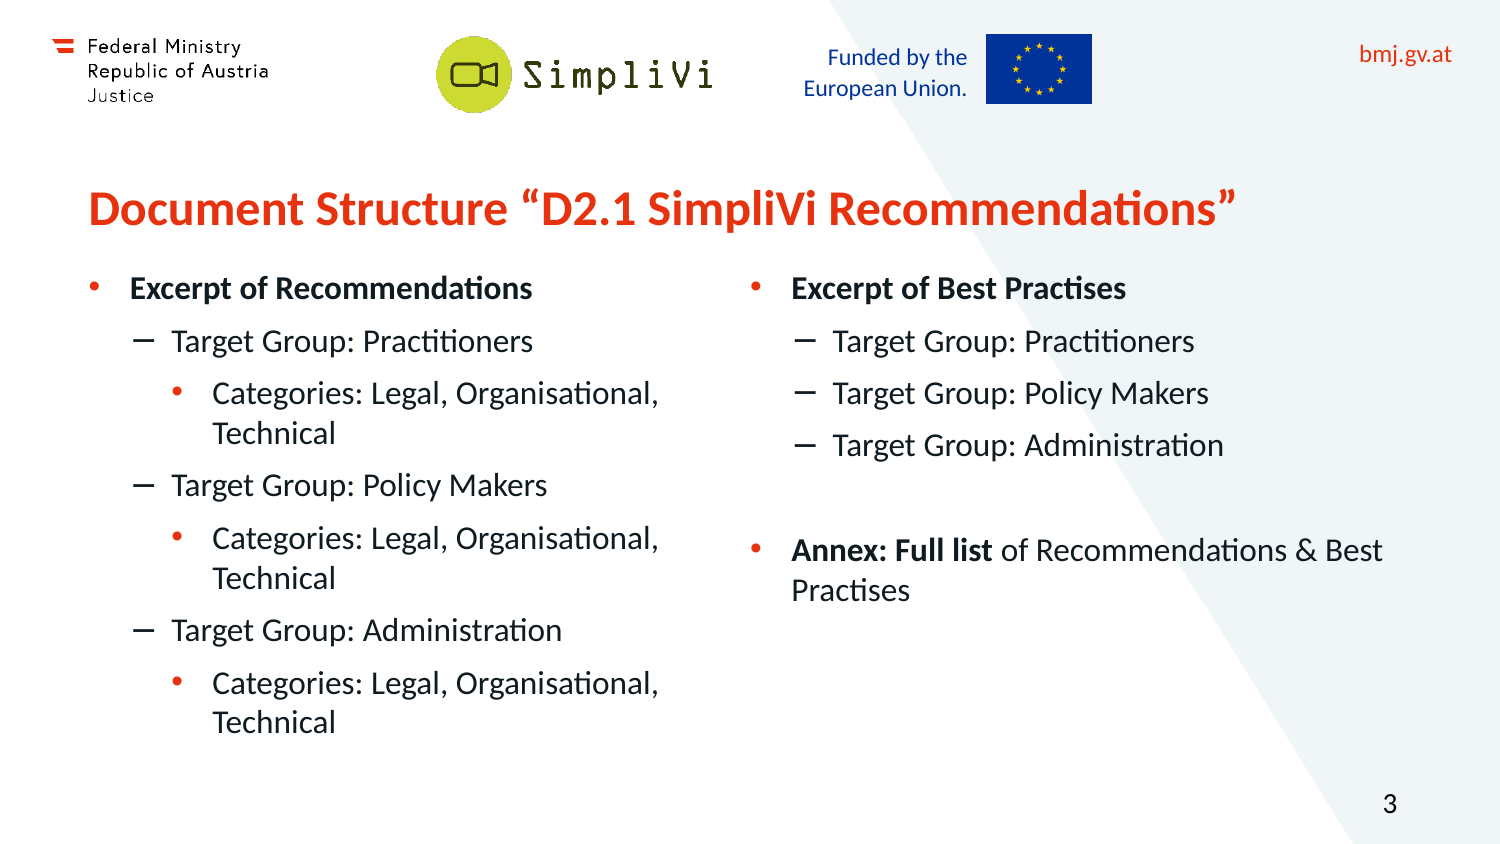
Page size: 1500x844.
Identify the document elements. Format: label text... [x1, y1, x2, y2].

picture [0, 0, 1500, 844]
list Excerpt of Recommendations Target Group: Practitioners Categories: Legal, Organisational, Technical Target Group: Policy Makers Categories: Legal, Organisational, Technical Target Group: Administration Categories: Legal, Organisational, Technical [88, 266, 749, 756]
title Document Structure “D2.1 SimpliVi Recommendations” [88, 173, 1398, 276]
text_box Excerpt of Best Practises Target Group: Practitioners Target Group: Policy Makers Target Group: Administration Annex: Full list of Recommendations & Best Practises [749, 266, 1394, 756]
slide_number 3 [1263, 785, 1398, 819]
